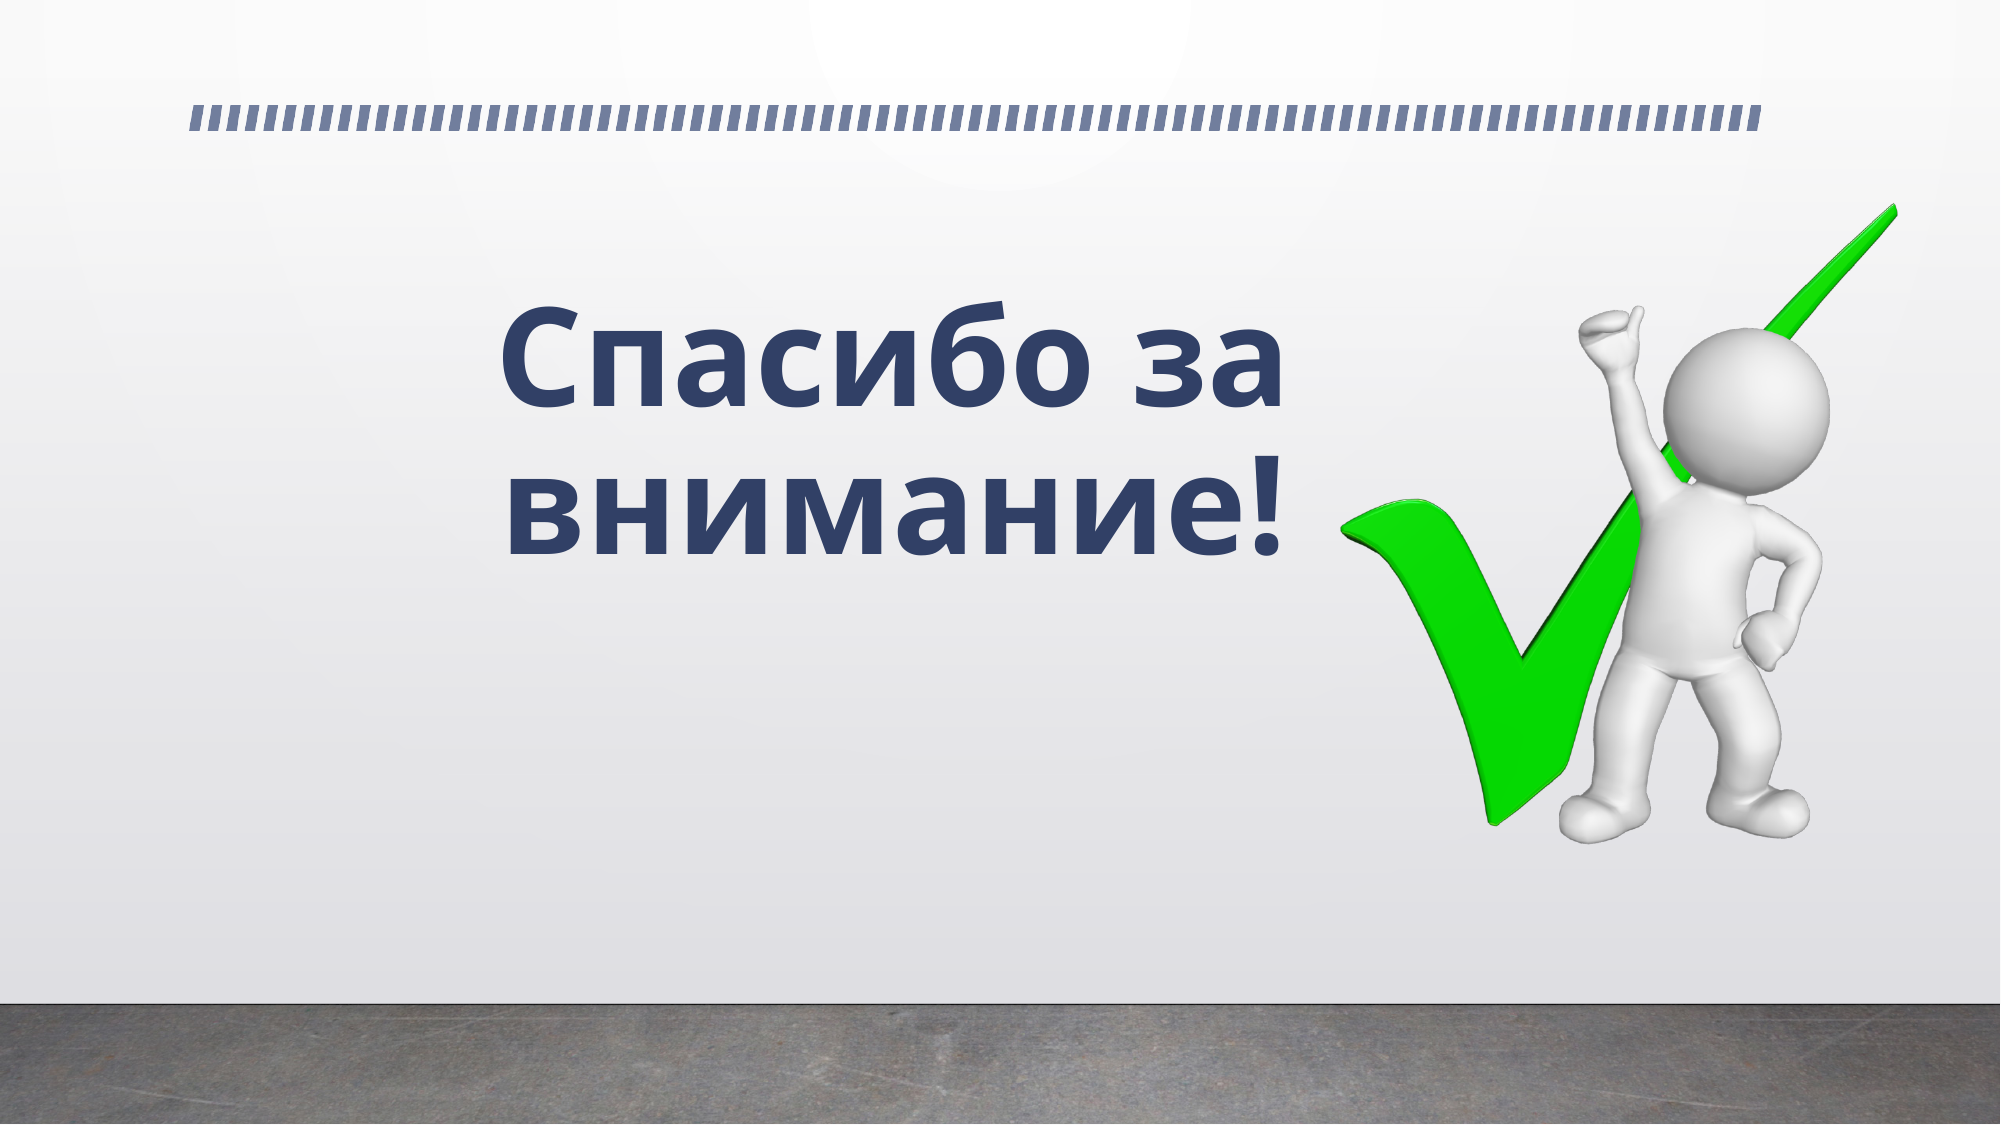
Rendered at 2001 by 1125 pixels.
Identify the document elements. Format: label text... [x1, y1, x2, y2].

picture [0, 1004, 2000, 1124]
picture [1289, 178, 1977, 866]
title Спасибо за внимание! [185, 155, 1602, 585]
